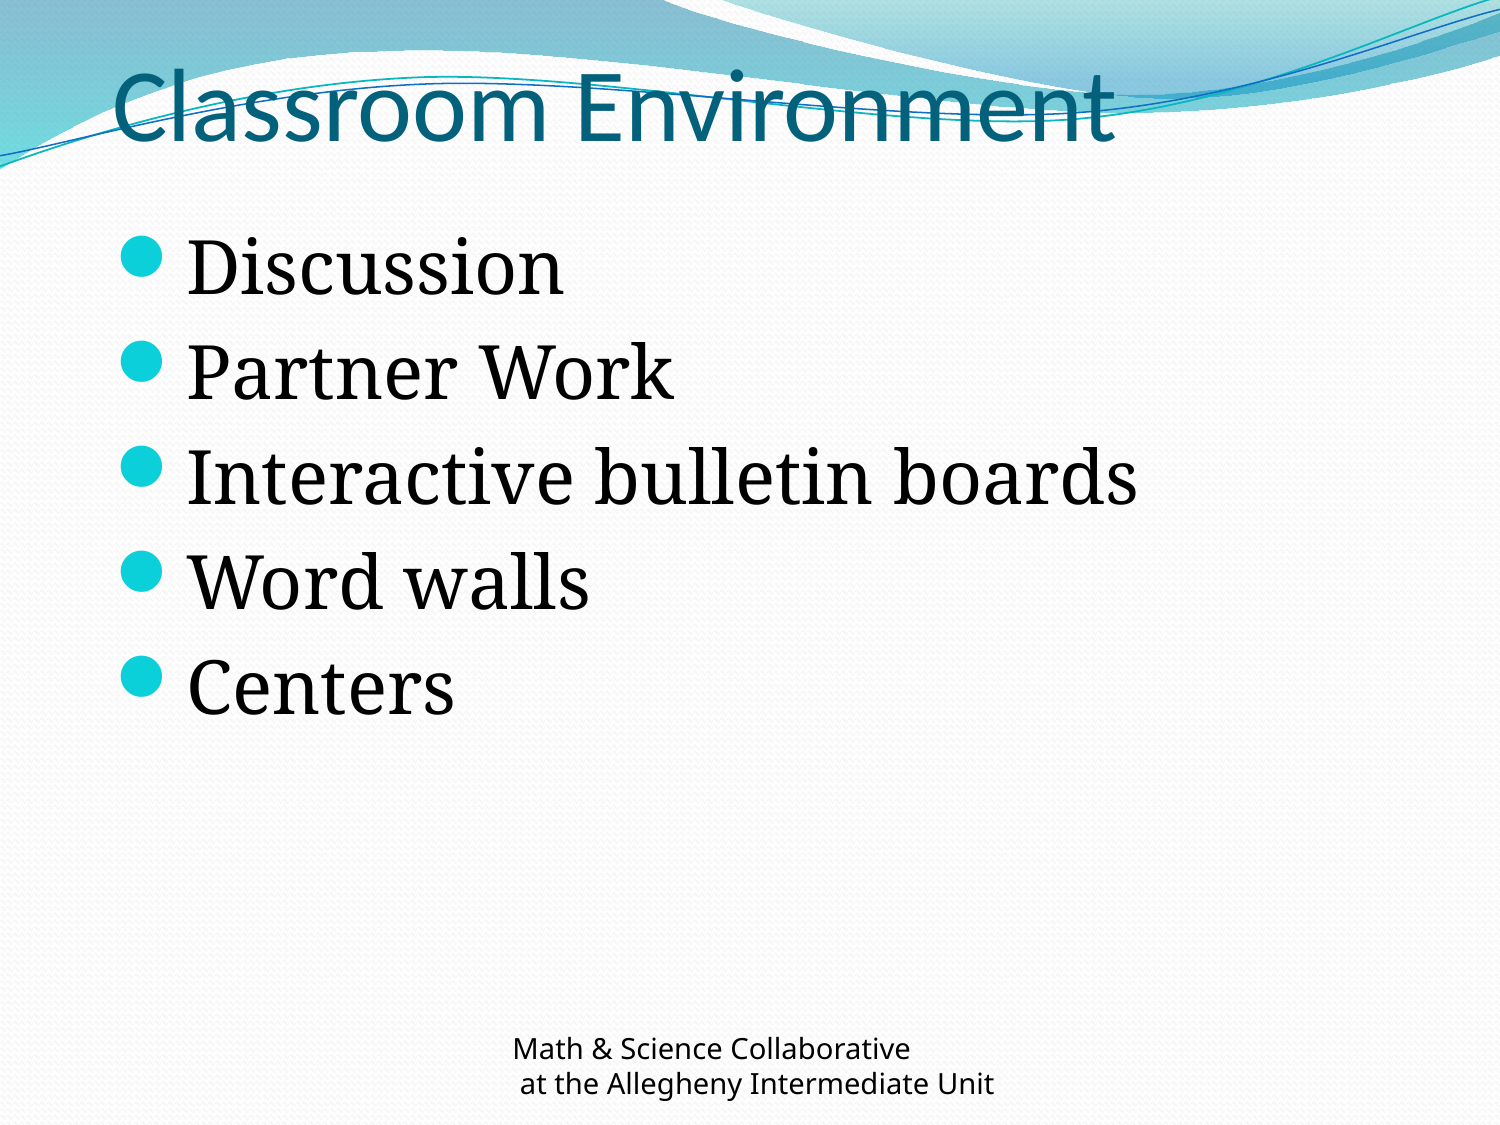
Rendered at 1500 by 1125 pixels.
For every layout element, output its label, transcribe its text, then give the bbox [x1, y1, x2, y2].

footer Math & Science Collaborative at the Allegheny Intermediate Unit [512, 1025, 1188, 1100]
list Discussion Partner Work Interactive bulletin boards Word walls Centers [99, 212, 1363, 813]
title Classroom Environment [112, 24, 1240, 163]
